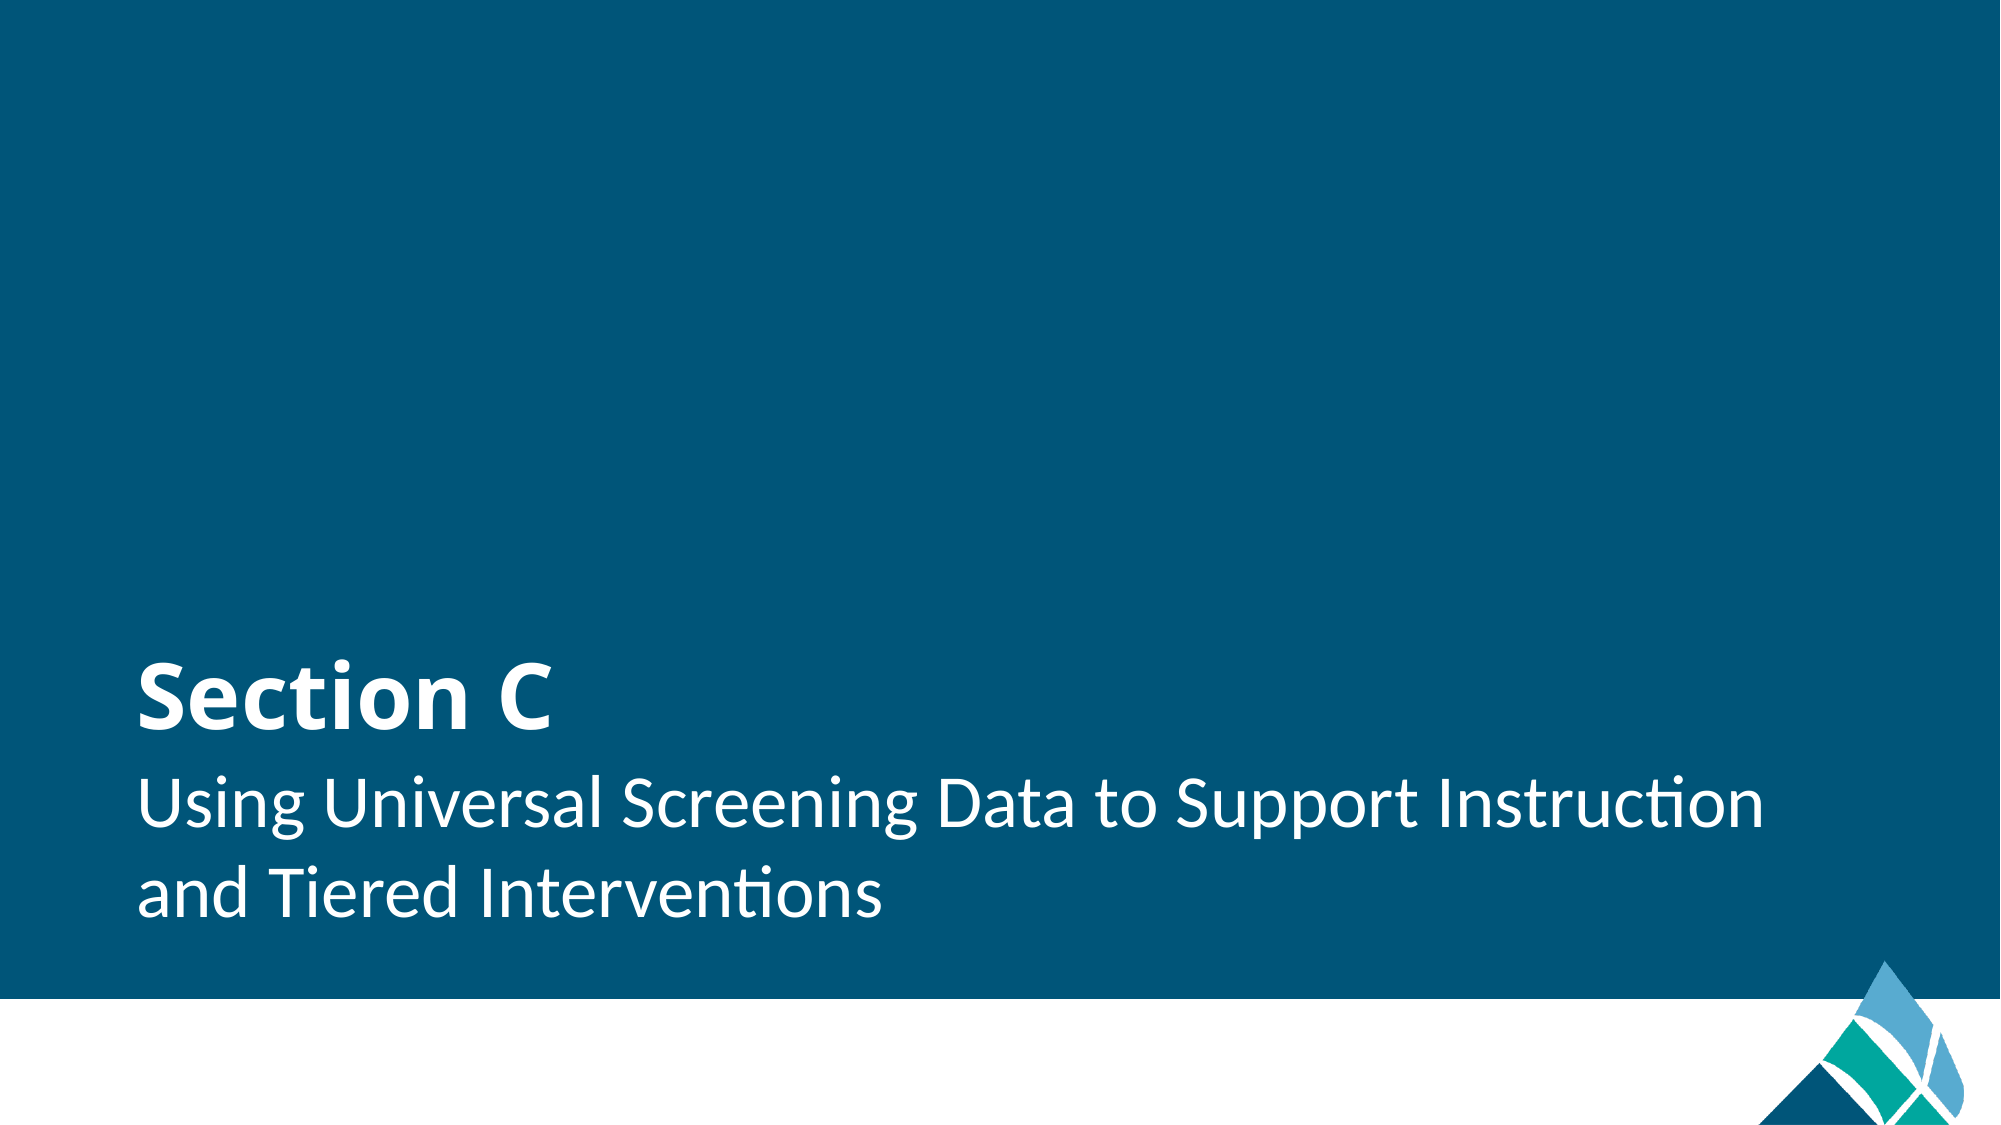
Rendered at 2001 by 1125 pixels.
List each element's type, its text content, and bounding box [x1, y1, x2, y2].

list Using Universal Screening Data to Support Instruction and Tiered Interventions [136, 752, 1862, 999]
picture [1758, 963, 1964, 1125]
title Section C [136, 280, 1862, 749]
